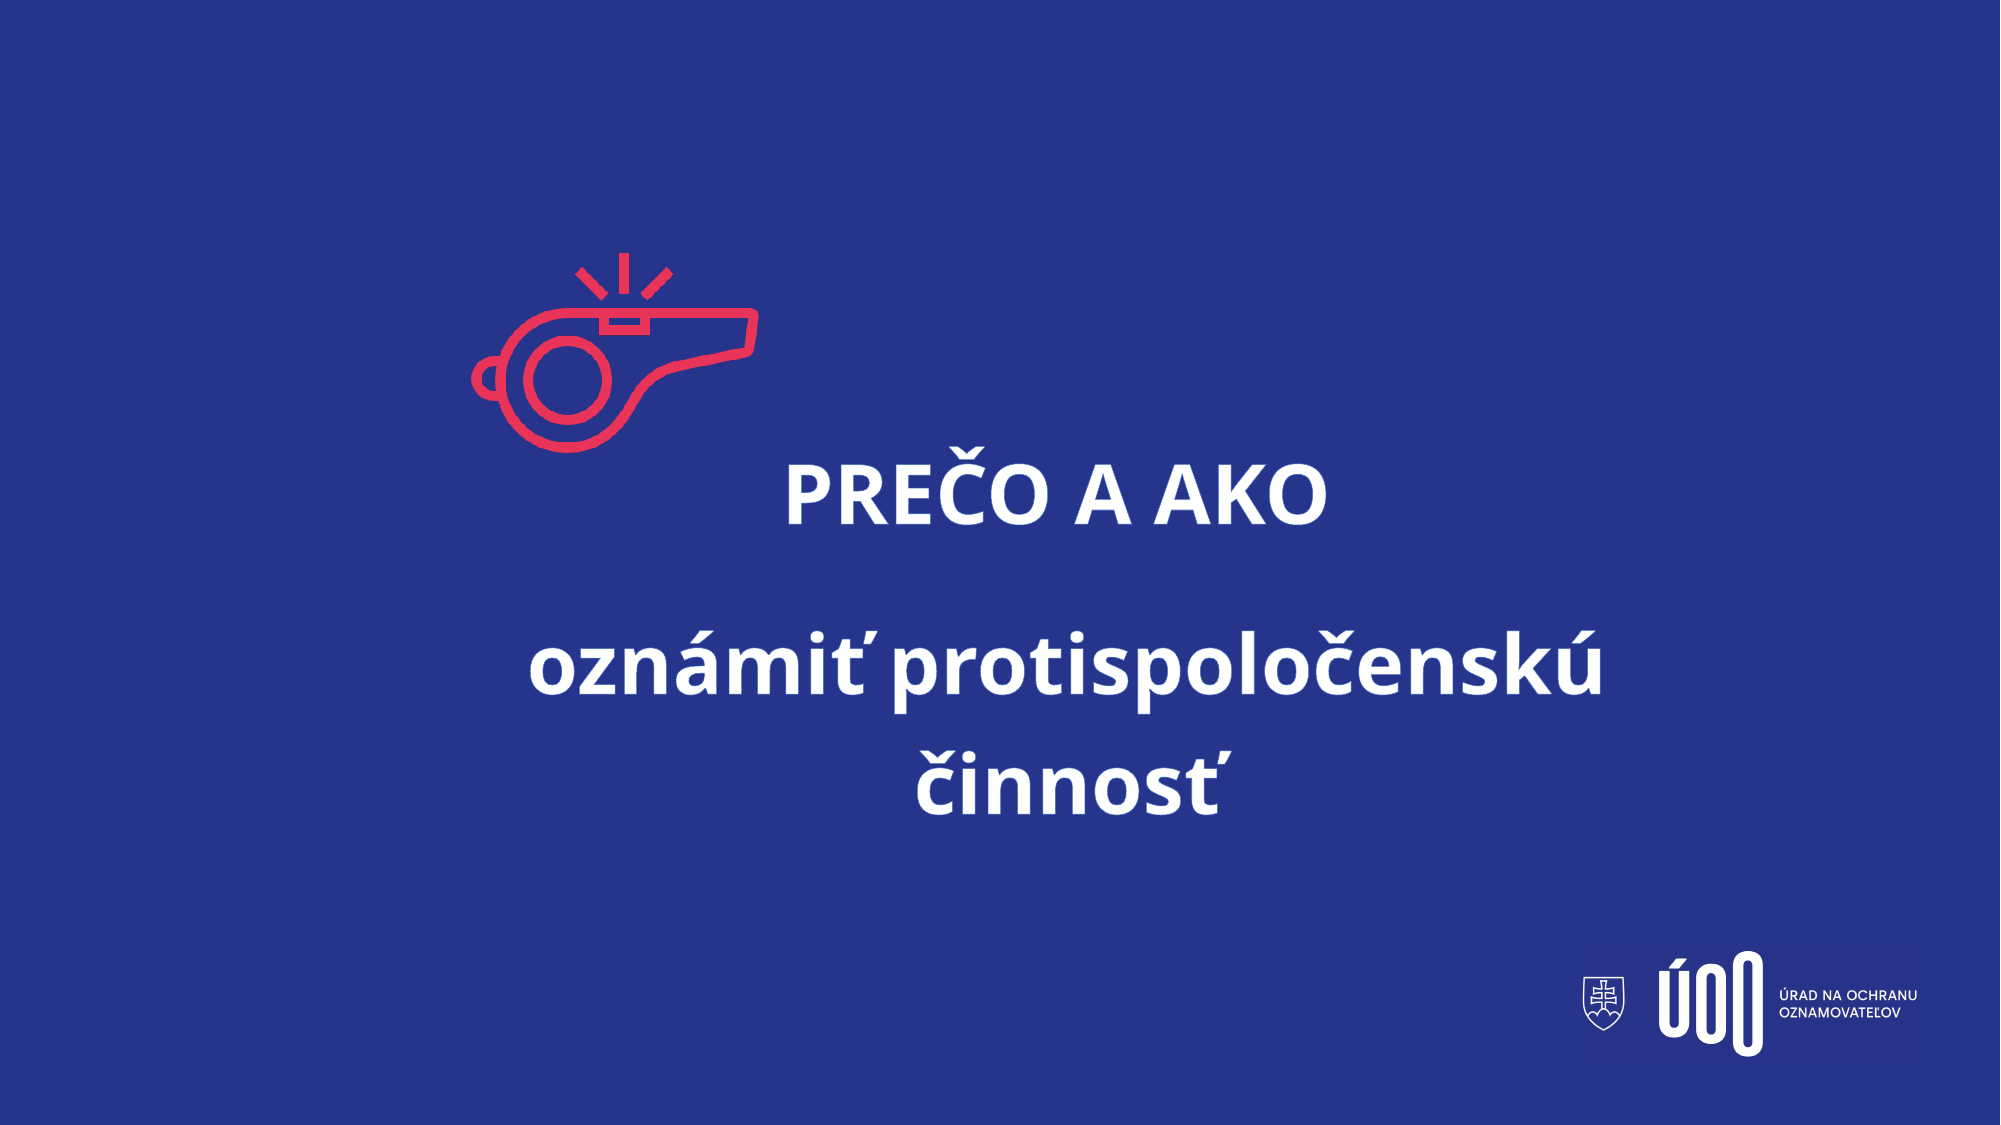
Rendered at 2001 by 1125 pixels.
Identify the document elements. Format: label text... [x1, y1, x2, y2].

picture [452, 192, 782, 523]
subtitle PREČO A AKO oznámiť protispoločenskú činnosť [452, 413, 1682, 672]
picture [1581, 949, 1920, 1060]
